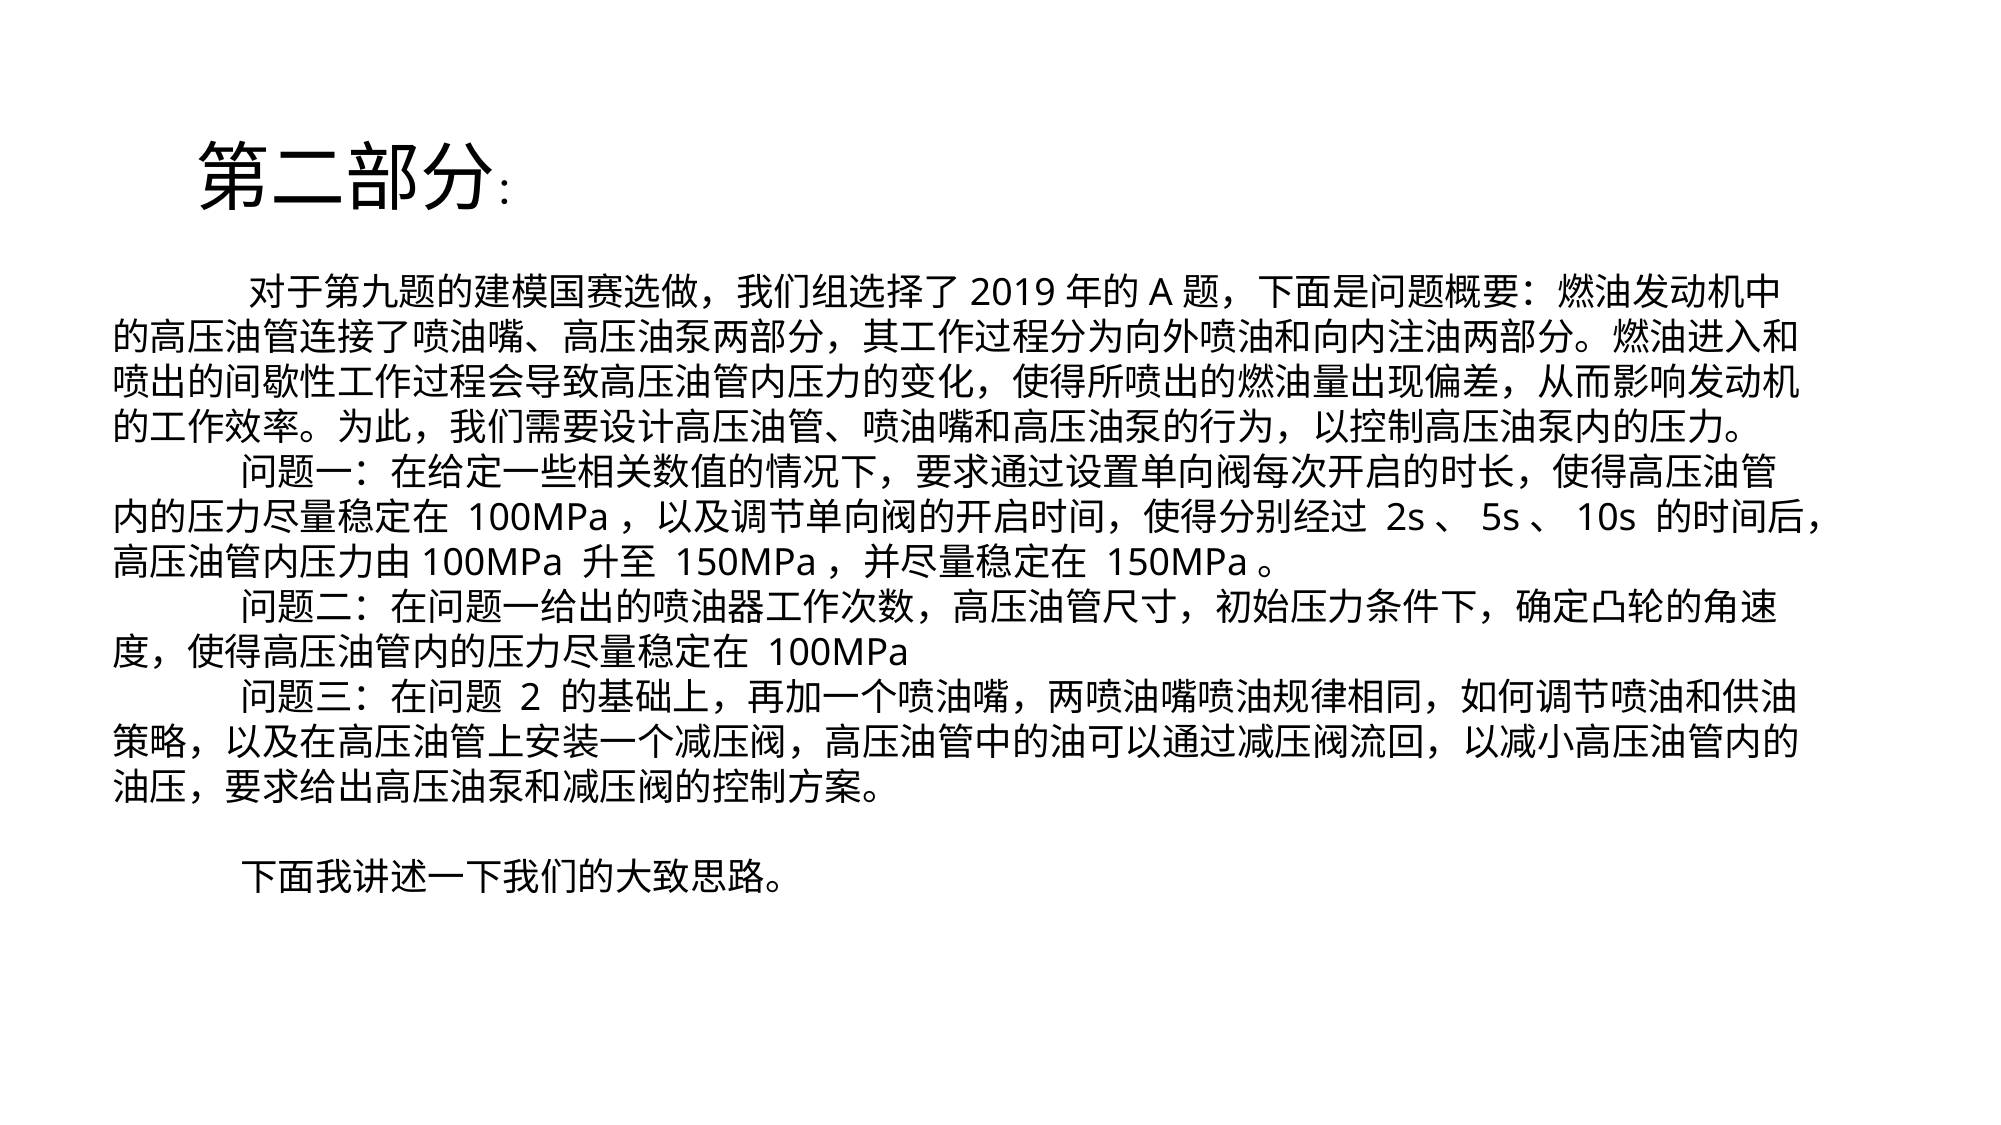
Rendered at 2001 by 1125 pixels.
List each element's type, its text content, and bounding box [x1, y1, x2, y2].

text_box 对于第九题的建模国赛选做，我们组选择了2019年的A题，下面是问题概要：燃油发动机中的高压油管连接了喷油嘴、高压油泵两部分，其工作过程分为向外喷油和向内注油两部分。燃油进入和喷出的间歇性工作过程会导致高压油管内压力的变化，使得所喷出的燃油量出现偏差，从而影响发动机的工作效率。为此，我们需要设计高压油管、喷油嘴和高压油泵的行为，以控制高压油泵内的压力。 问题一：在给定一些相关数值的情况下，要求通过设置单向阀每次开启的时长，使得高压油管内的压力尽量稳定在 100MPa，以及调节单向阀的开启时间，使得分别经过 2s、5s、10s 的时间后，高压油管内压力由100MPa 升至 150MPa，并尽量稳定在 150MPa。 问题二：在问题一给出的喷油器工作次数，高压油管尺寸，初始压力条件下，确定凸轮的角速度，使得高压油管内的压力尽量稳定在 100MPa 问题三：在问题 2 的基础上，再加一个喷油嘴，两喷油嘴喷油规律相同，如何调节喷油和供油策略，以及在高压油管上安装一个减压阀，高压油管中的油可以通过减压阀流回，以减小高压油管内的油压，要求给出高压油泵和减压阀的控制方案。 下面我讲述一下我们的大致思路。 [97, 261, 1830, 906]
text_box 第二部分： [180, 122, 1000, 227]
